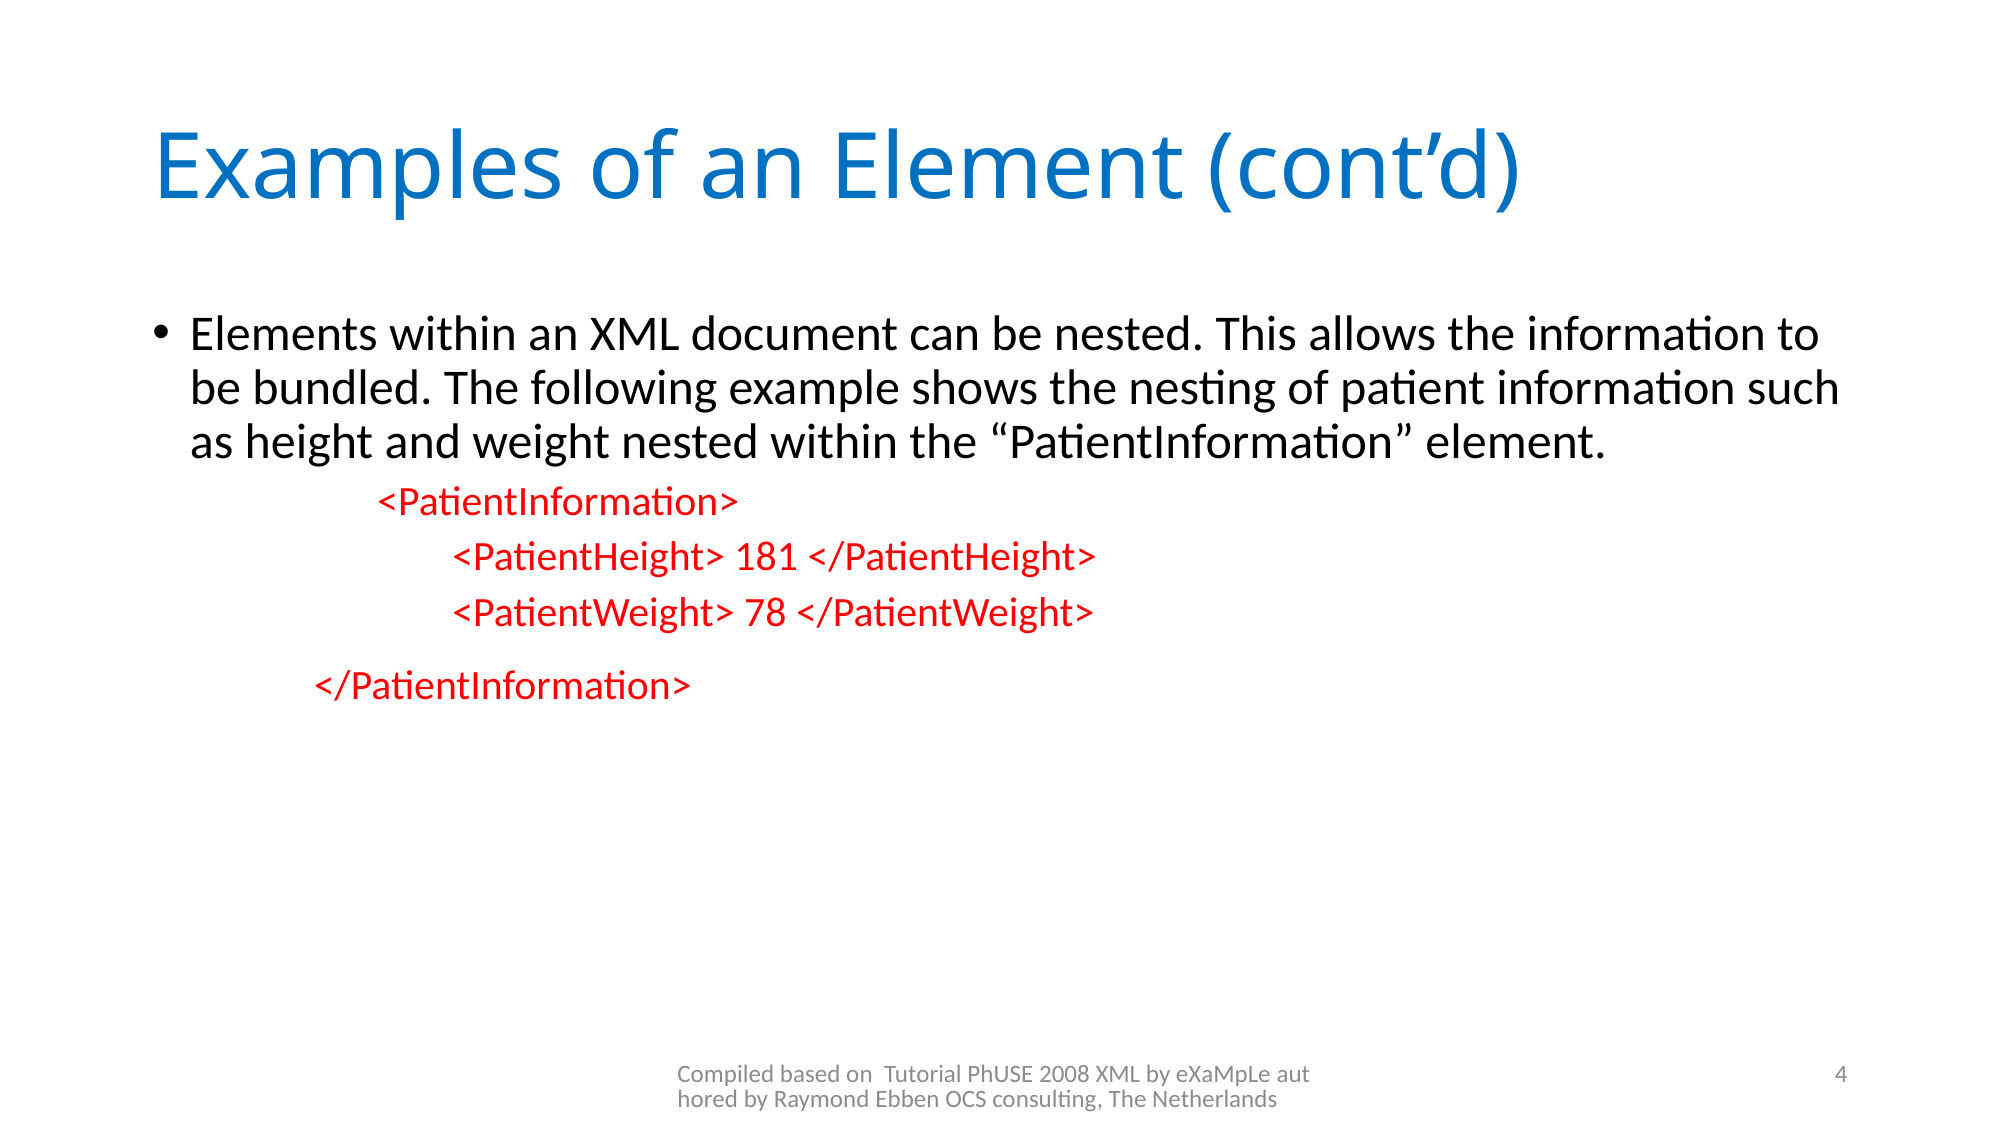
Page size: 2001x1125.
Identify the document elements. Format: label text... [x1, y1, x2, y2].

title Examples of an Element (cont’d) [137, 59, 1863, 278]
footer Compiled based on Tutorial PhUSE 2008 XML by eXaMpLe authored by Raymond Ebben OCS consulting, The Netherlands [662, 1042, 1338, 1103]
slide_number 4 [1412, 1042, 1863, 1103]
list Elements within an XML document can be nested. This allows the information to be bundled. The following example shows the nesting of patient information such as height and weight nested within the “PatientInformation” element. <PatientInformation> <PatientHeight> 181 </PatientHeight> <PatientWeight> 78 </PatientWeight> </PatientInformation> [137, 299, 1863, 1014]
